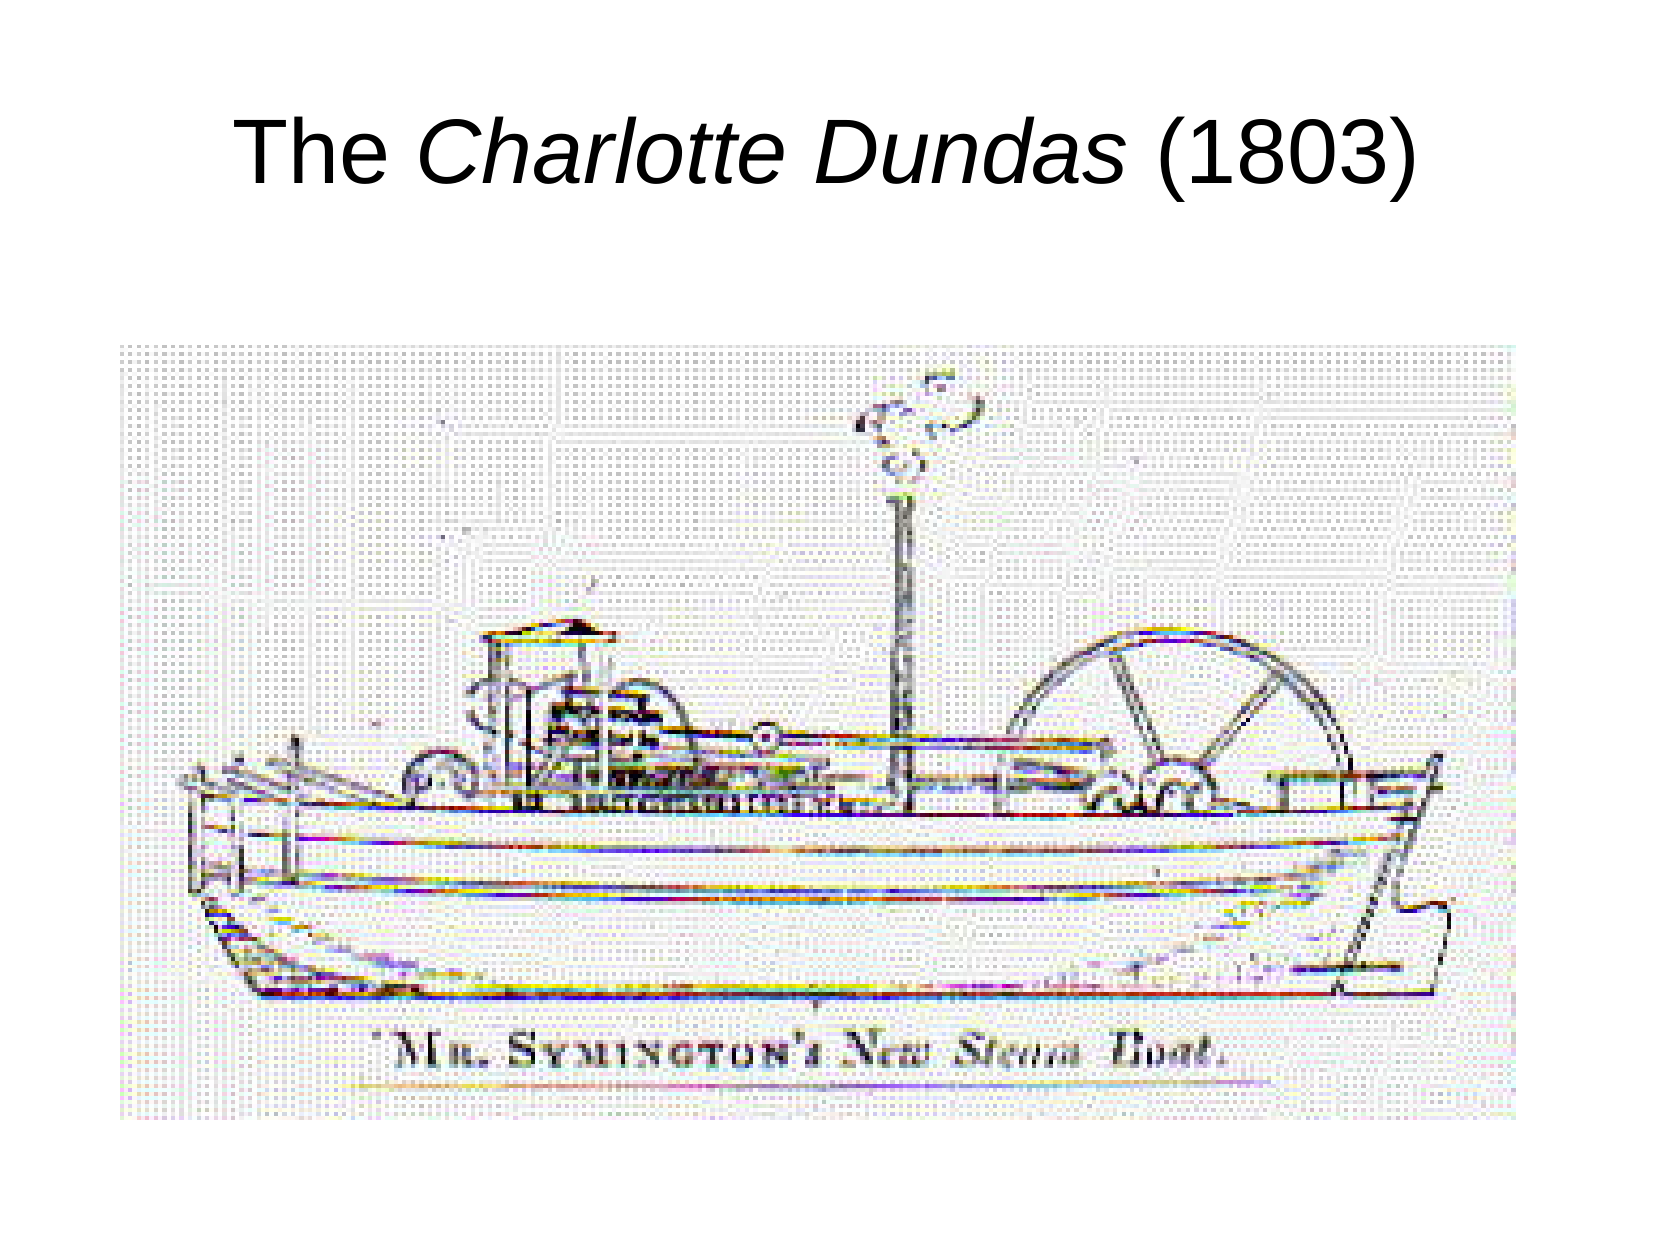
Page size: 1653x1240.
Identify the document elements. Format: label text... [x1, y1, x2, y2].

title The Charlotte Dundas (1803) [82, 48, 1571, 257]
picture [119, 344, 1516, 1121]
